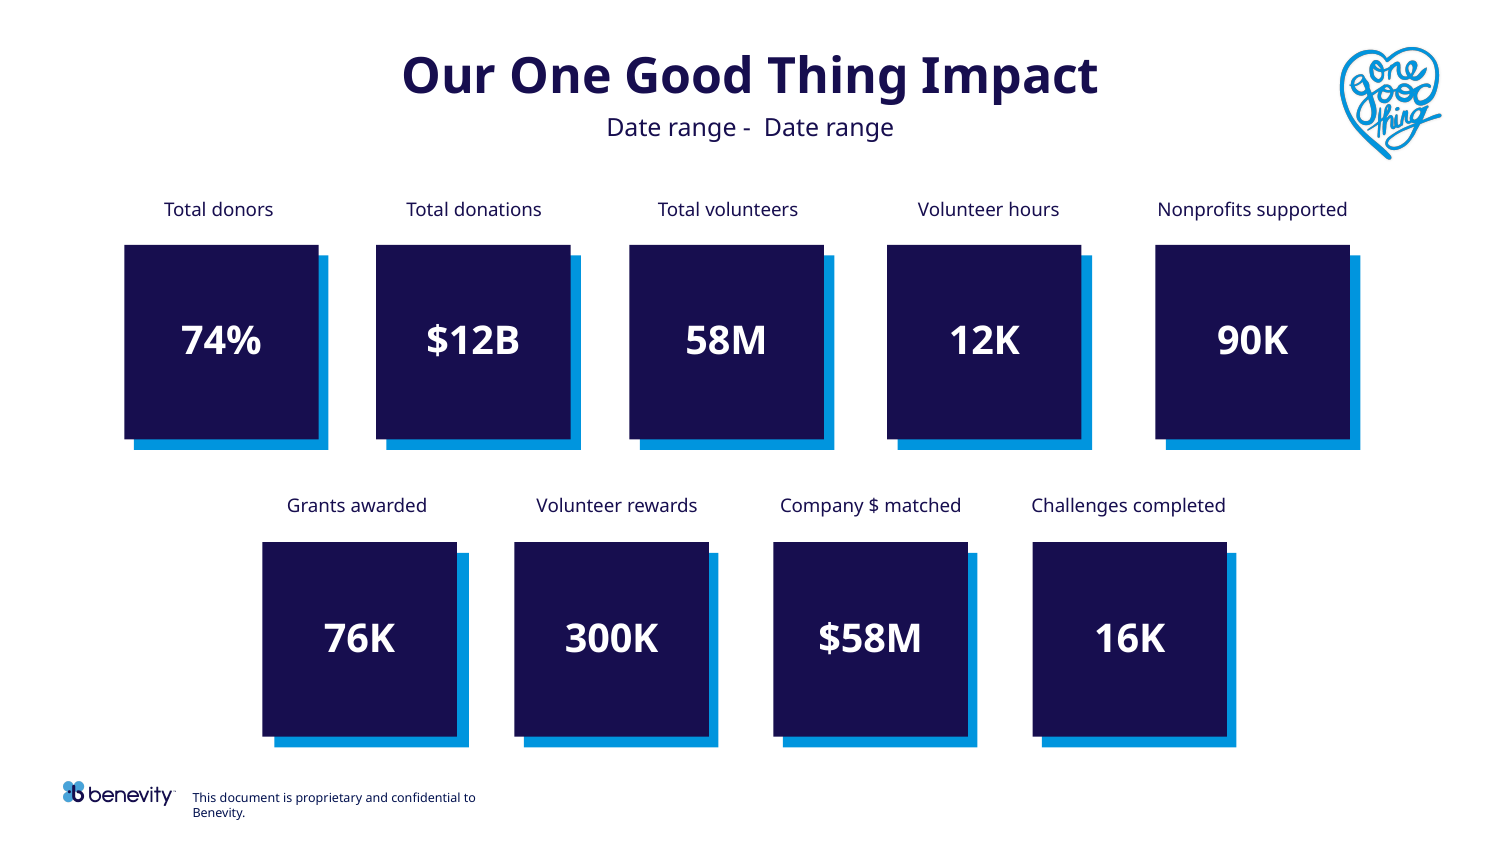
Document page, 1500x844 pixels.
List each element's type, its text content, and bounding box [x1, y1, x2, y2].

text_box [274, 552, 469, 748]
text_box Volunteer hours [874, 192, 1103, 227]
text_box [133, 255, 329, 450]
text_box [523, 552, 719, 748]
subtitle Date range - Date range [63, 96, 1330, 153]
title Our One Good Thing Impact [63, 35, 1438, 96]
text_box [1165, 255, 1361, 450]
picture [63, 781, 176, 806]
text_box $58M [773, 542, 968, 737]
text_box Challenges completed [1014, 488, 1243, 523]
text_box $12B [376, 244, 571, 440]
text_box Volunteer rewards [475, 488, 759, 523]
text_box [386, 255, 581, 450]
text_box 58M [629, 244, 824, 440]
text_box Nonprofits supported [1138, 192, 1367, 227]
text_box Company $ matched [770, 488, 971, 523]
text_box [782, 552, 978, 748]
text_box 74% [124, 244, 319, 440]
text_box 76K [262, 542, 457, 737]
text_box [897, 255, 1093, 450]
picture [1335, 43, 1446, 164]
text_box 16K [1032, 542, 1227, 737]
text_box [1041, 552, 1237, 748]
text_box [639, 255, 835, 450]
text_box 12K [887, 244, 1082, 440]
text_box 300K [514, 542, 709, 737]
text_box Total donors [125, 192, 313, 227]
text_box Total volunteers [634, 192, 822, 227]
text_box Total donations [332, 192, 616, 227]
text_box Grants awarded [263, 488, 451, 523]
text_box 90K [1155, 244, 1350, 440]
